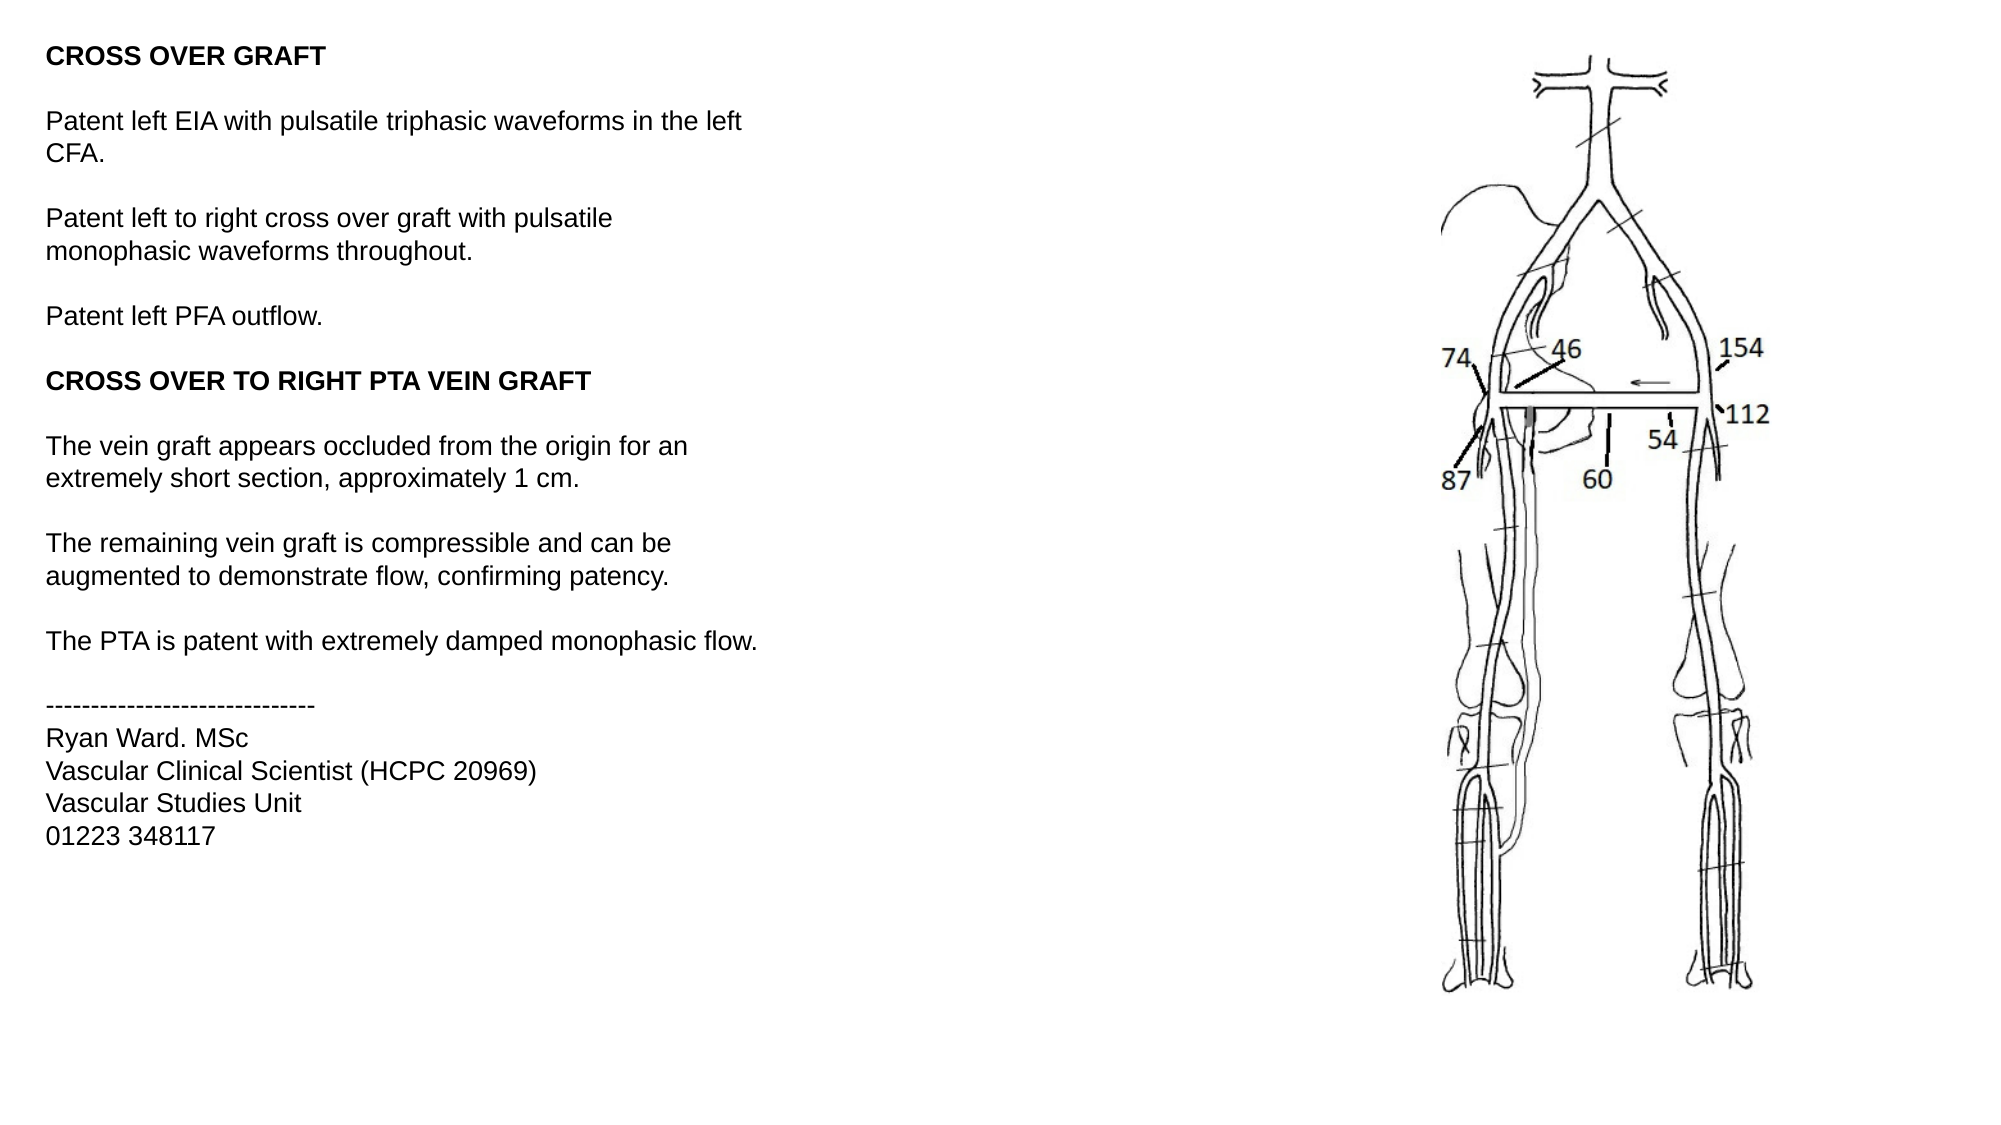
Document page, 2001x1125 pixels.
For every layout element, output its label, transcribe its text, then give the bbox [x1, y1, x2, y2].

text_box CROSS OVER GRAFT Patent left EIA with pulsatile triphasic waveforms in the left CFA. Patent left to right cross over graft with pulsatile monophasic waveforms throughout. Patent left PFA outflow. CROSS OVER TO RIGHT PTA VEIN GRAFT The vein graft appears occluded from the origin for an extremely short section, approximately 1 cm. The remaining vein graft is compressible and can be augmented to demonstrate flow, confirming patency. The PTA is patent with extremely damped monophasic flow. ------------------------------ Ryan Ward. MSc Vascular Clinical Scientist (HCPC 20969) Vascular Studies Unit 01223 348117 [30, 30, 778, 858]
picture [1441, 53, 1777, 996]
